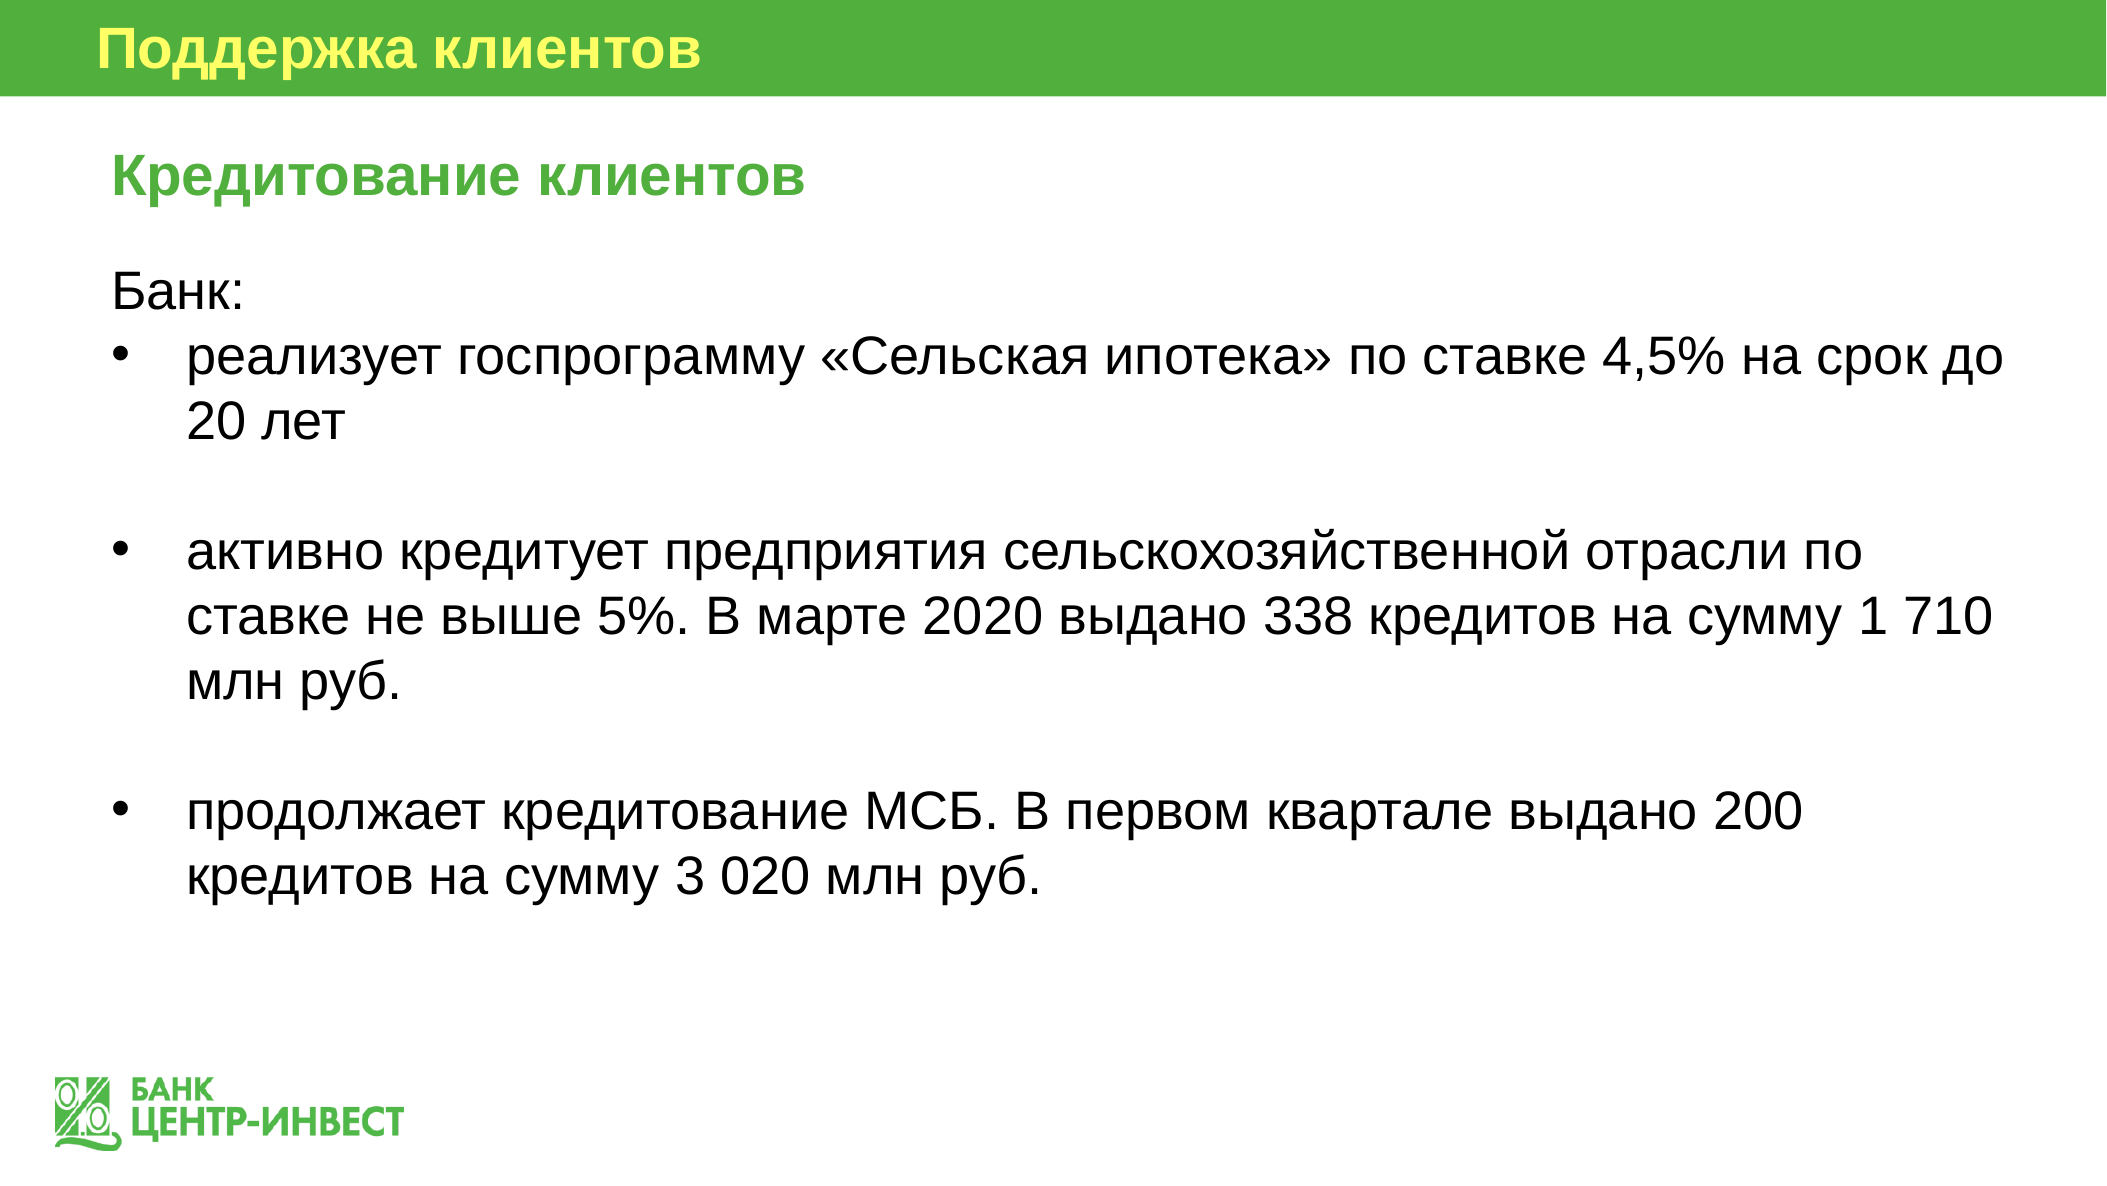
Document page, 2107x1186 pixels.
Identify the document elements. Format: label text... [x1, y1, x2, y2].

text_box Банк: реализует госпрограмму «Сельская ипотека» по ставке 4,5% на срок до 20 лет активно кредитует предприятия сельскохозяйственной отрасли по ставке не выше 5%. В марте 2020 выдано 338 кредитов на сумму 1 710 млн руб. продолжает кредитование МСБ. В первом квартале выдано 200 кредитов на сумму 3 020 млн руб. [96, 248, 2046, 978]
title Поддержка клиентов [96, 0, 1993, 98]
text_box Кредитование клиентов [96, 129, 2081, 215]
picture [54, 1076, 404, 1151]
